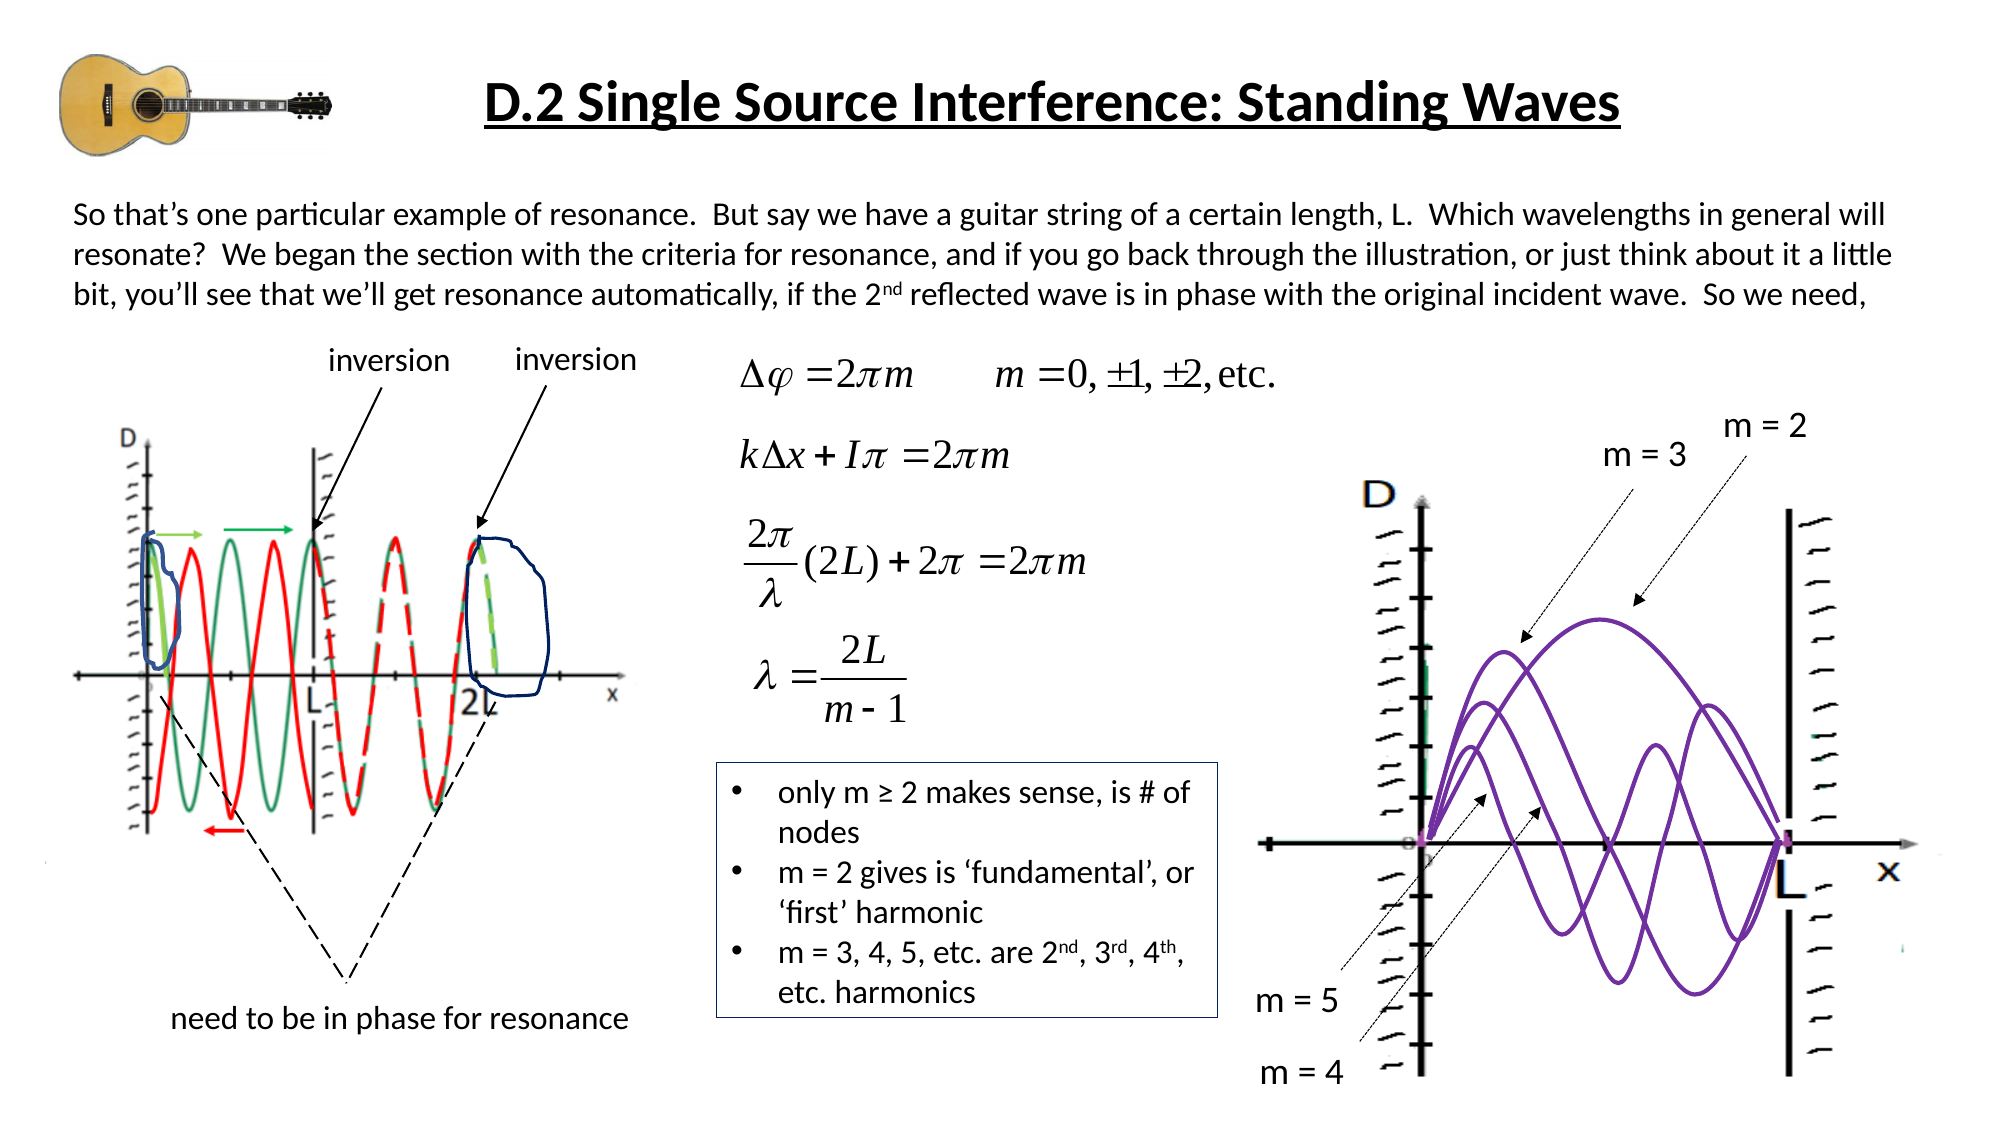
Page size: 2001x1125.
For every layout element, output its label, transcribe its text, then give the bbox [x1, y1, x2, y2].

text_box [45, 411, 648, 864]
text_box inversion [500, 329, 653, 385]
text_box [1359, 806, 1541, 1042]
text_box So that’s one particular example of resonance. But say we have a guitar string of a certain length, L. Which wavelengths in general will resonate? We began the section with the criteria for resonance, and if you go back through the illustration, or just think about it a little bit, you’ll see that we’ll get resonance automatically, if the 2nd reflected wave is in phase with the original incident wave. So we need, [58, 184, 1942, 320]
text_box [1520, 489, 1634, 644]
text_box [737, 507, 1095, 617]
text_box need to be in phase for resonance [155, 988, 645, 1044]
text_box only m ≥ 2 makes sense, is # of nodes m = 2 gives is ‘fundamental’, or ‘first’ harmonic m = 3, 4, 5, etc. are 2nd, 3rd, 4th, etc. harmonics [716, 762, 1218, 1018]
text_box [732, 349, 1284, 406]
text_box inversion [313, 331, 466, 386]
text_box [1341, 793, 1487, 971]
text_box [1633, 455, 1747, 607]
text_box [1227, 452, 1961, 1111]
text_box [732, 430, 1017, 480]
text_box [160, 696, 347, 984]
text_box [347, 701, 496, 984]
text_box m = 2 [1708, 392, 1823, 452]
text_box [476, 385, 547, 530]
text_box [312, 387, 382, 532]
text_box D.2 Single Source Interference: Standing Waves [469, 63, 1721, 147]
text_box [746, 622, 915, 732]
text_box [57, 44, 334, 167]
text_box m = 3 [1587, 421, 1703, 452]
